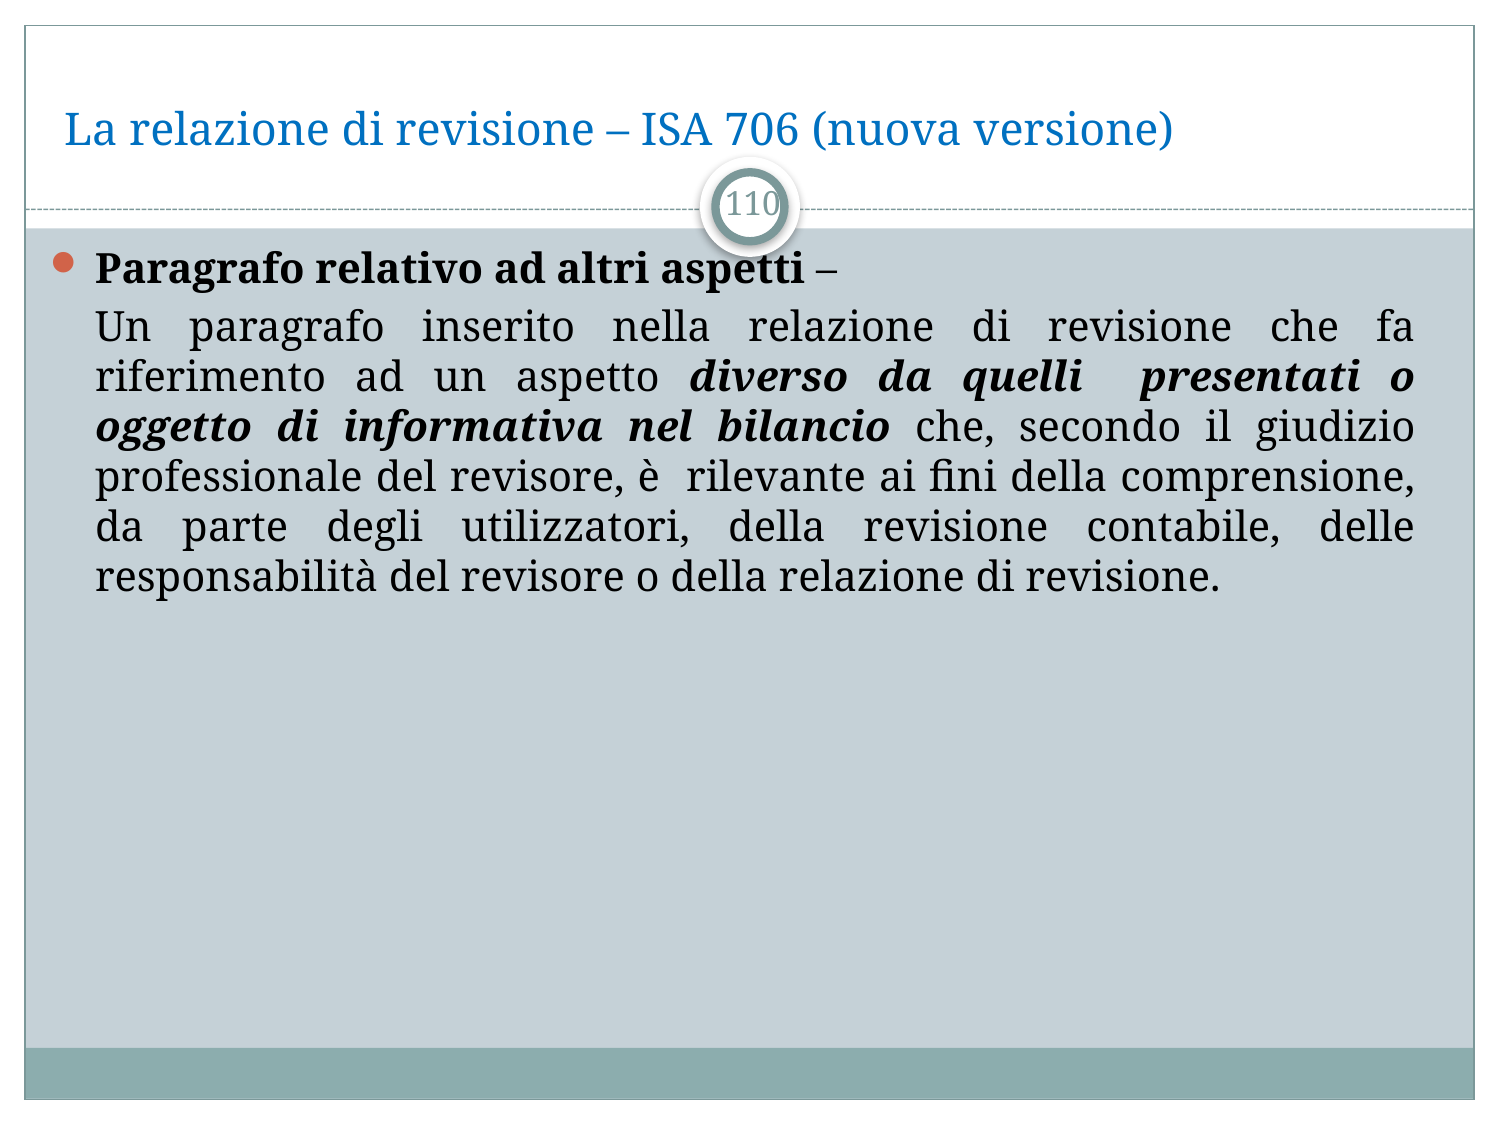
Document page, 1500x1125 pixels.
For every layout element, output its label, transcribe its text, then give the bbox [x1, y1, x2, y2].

title La relazione di revisione – ISA 706 (nuova versione) [49, 37, 1450, 162]
slide_number 110 [715, 168, 791, 241]
list Paragrafo relativo ad altri aspetti – Un paragrafo inserito nella relazione di revisione che fa riferimento ad un aspetto diverso da quelli presentati o oggetto di informativa nel bilancio che, secondo il giudizio professionale del revisore, è rilevante ai fini della comprensione, da parte degli utilizzatori, della revisione contabile, delle responsabilità del revisore o della relazione di revisione. [35, 234, 1431, 985]
